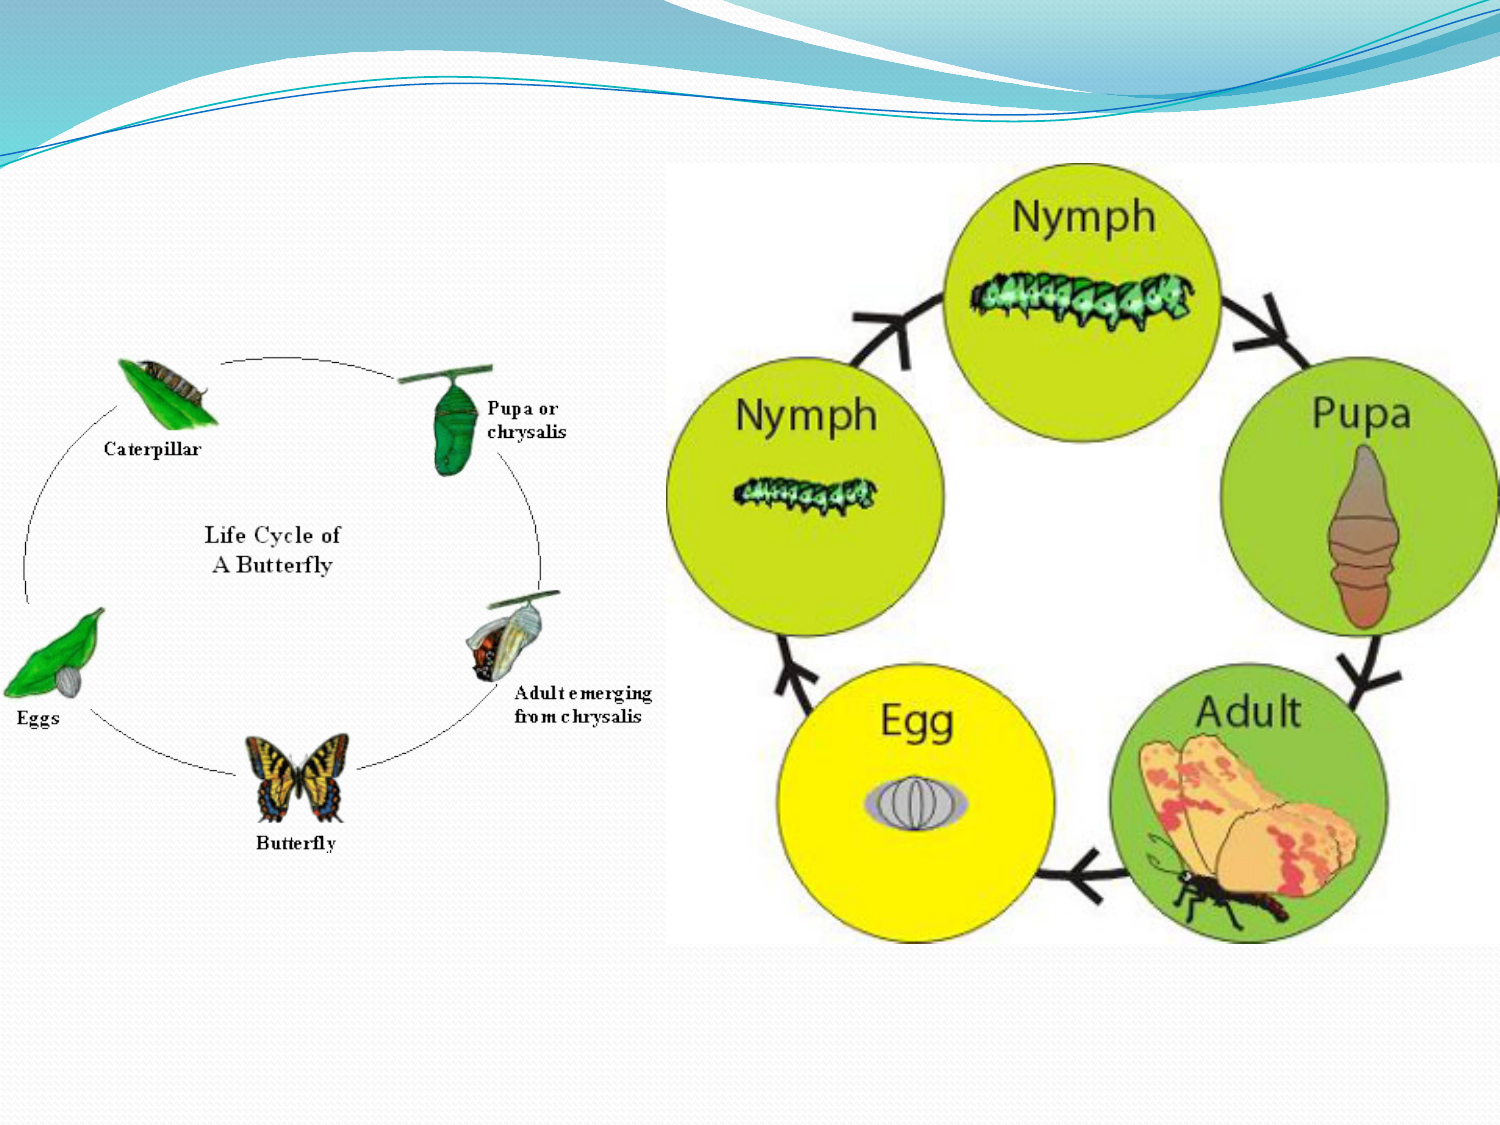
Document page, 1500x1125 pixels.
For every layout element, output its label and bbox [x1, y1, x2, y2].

picture [666, 163, 1500, 944]
picture [0, 351, 654, 854]
